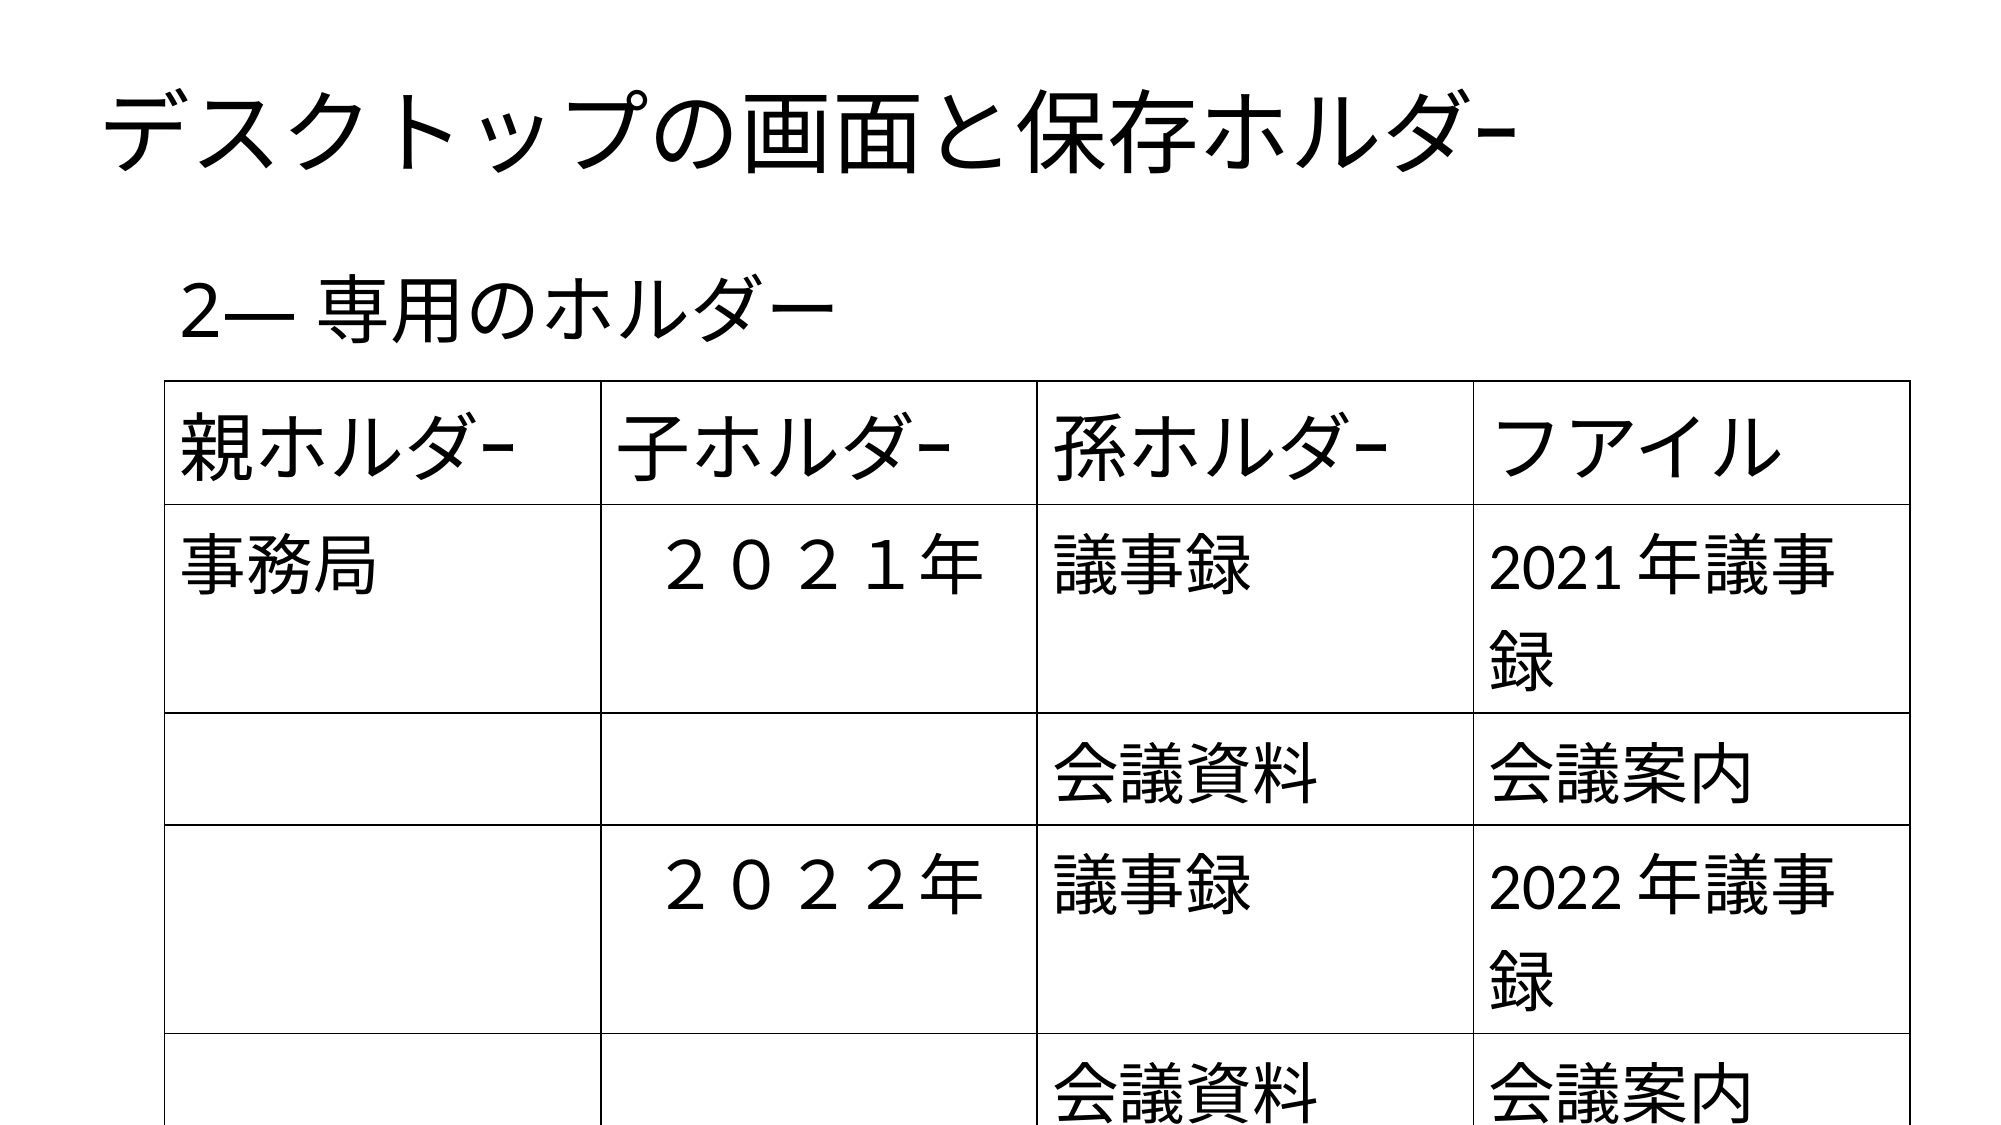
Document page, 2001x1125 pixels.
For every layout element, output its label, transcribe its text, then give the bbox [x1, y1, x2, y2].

table_cell 会議資料 [1038, 714, 1473, 824]
table_header フアイル [1474, 382, 1909, 504]
table_cell [602, 714, 1036, 824]
table_cell 2022年議事録 [1474, 826, 1909, 1033]
table_header 孫ホルダｰ [1038, 382, 1473, 504]
title デスクトップの画面と保存ホルダｰ [83, 68, 1581, 204]
table_cell [602, 1034, 1036, 1125]
table_header 子ホルダｰ [602, 382, 1036, 504]
table_cell 議事録 [1038, 505, 1473, 712]
table_cell ２０２１年 [602, 505, 1036, 712]
table_cell 事務局 [165, 505, 600, 712]
table_cell 議事録 [1038, 826, 1473, 1033]
table_header 親ホルダｰ [165, 382, 600, 504]
table_cell ２０２２年 [602, 826, 1036, 1033]
table_cell 2021年議事録 [1474, 505, 1909, 712]
text_box 2—専用のホルダー [164, 245, 1662, 380]
table_cell [165, 714, 600, 824]
table_cell 会議案内 [1474, 1034, 1909, 1125]
table_cell [165, 826, 600, 1033]
table_cell 会議資料 [1038, 1034, 1473, 1125]
table_cell 会議案内 [1474, 714, 1909, 824]
table_cell [165, 1034, 600, 1125]
